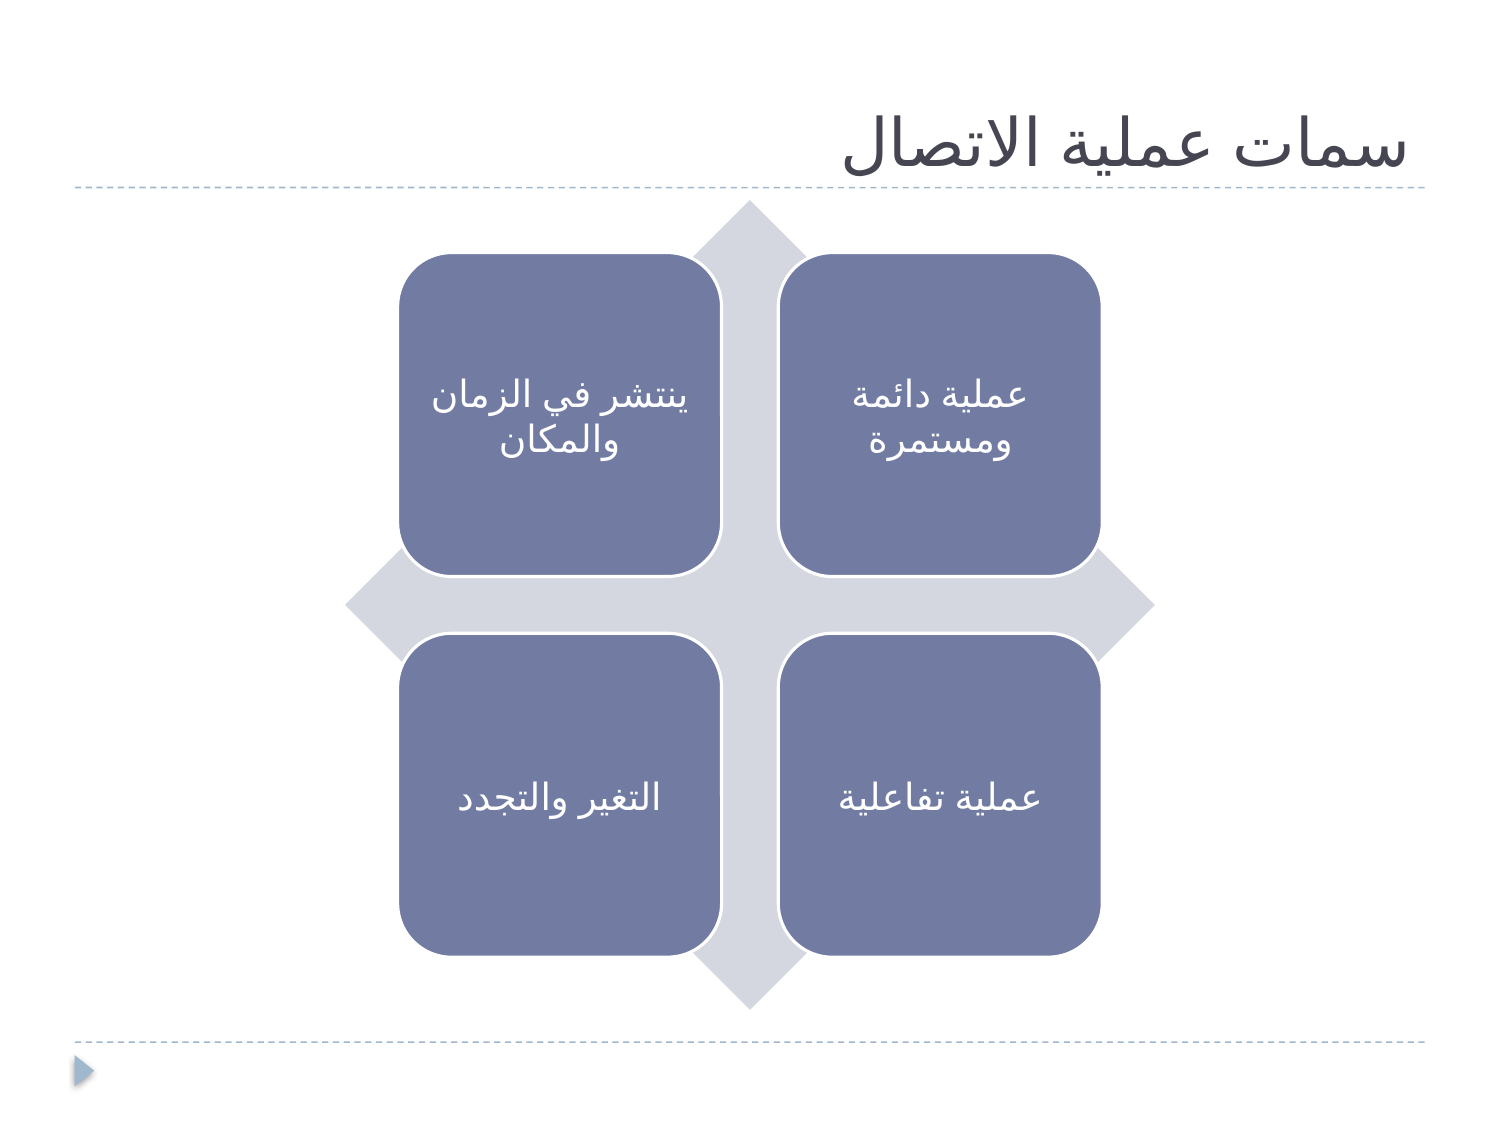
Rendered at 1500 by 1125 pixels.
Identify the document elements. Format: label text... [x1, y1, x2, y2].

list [74, 199, 1426, 1011]
title سمات عملية الاتصال [75, 24, 1425, 188]
